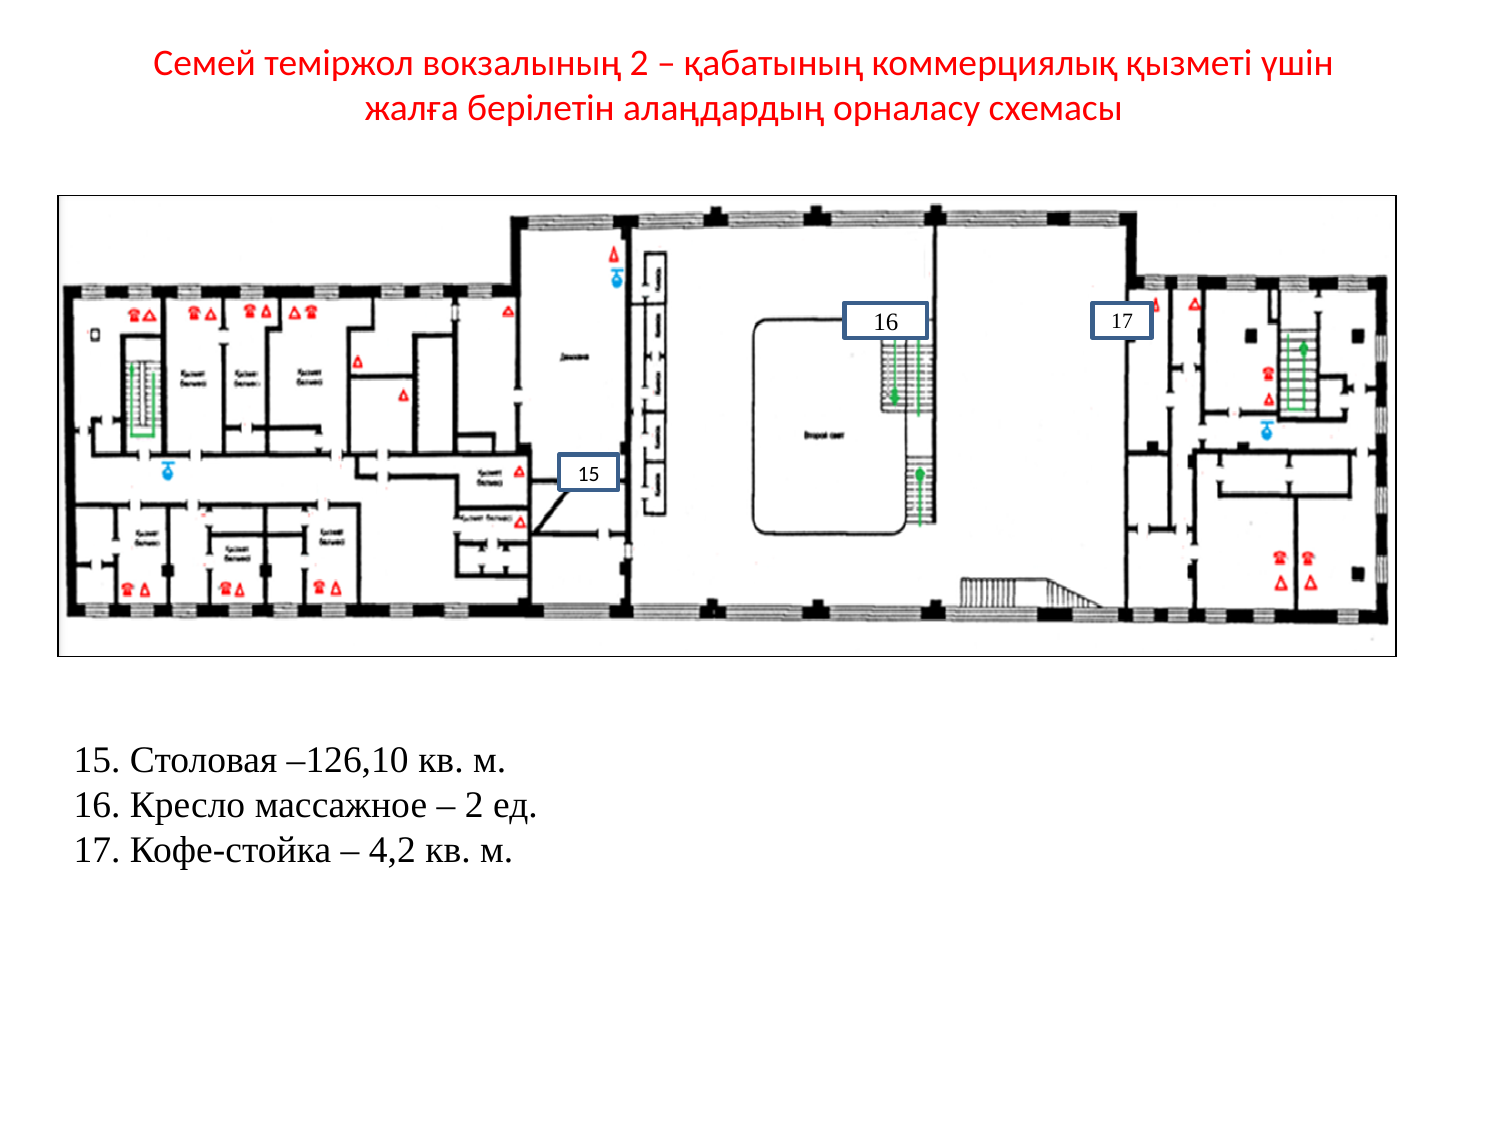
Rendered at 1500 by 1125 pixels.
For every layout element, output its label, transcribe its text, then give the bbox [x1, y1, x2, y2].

picture [58, 196, 1396, 656]
text_box 15. Столовая –126,10 кв. м. 16. Кресло массажное – 2 ед. 17. Кофе-стойка – 4,2 кв. м. [58, 727, 809, 878]
text_box Семей теміржол вокзалының 2 – қабатының коммерциялық қызметі үшін жалға берілетін алаңдардың орналасу схемасы [123, 30, 1365, 136]
